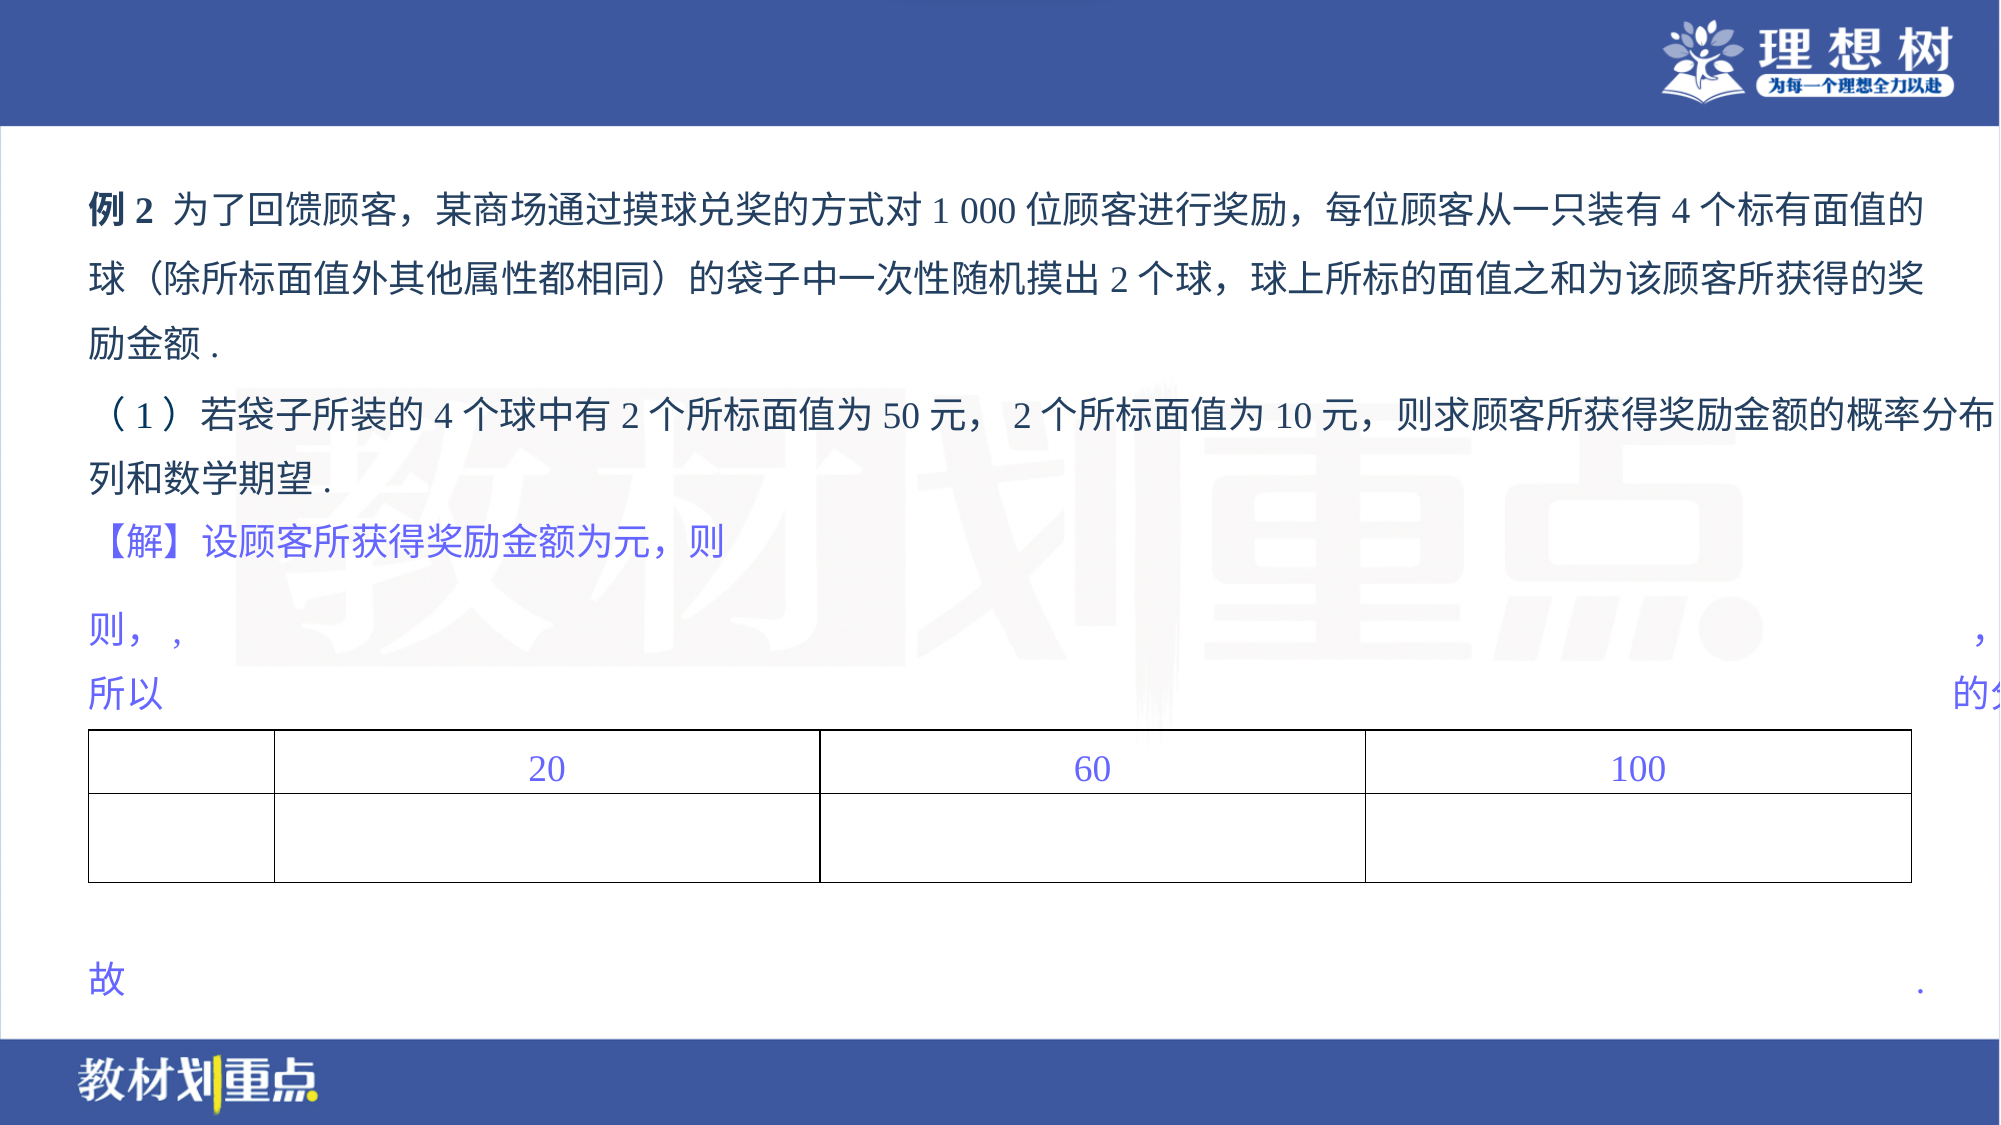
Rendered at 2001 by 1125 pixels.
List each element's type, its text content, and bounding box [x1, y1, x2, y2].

text_box （1）若袋子所装的4个球中有2个所标面值为50元，2个所标面值为10元，则求顾客所获得奖励金额的概率分布 列和数学期望. [88, 367, 1911, 494]
text_box 例2 为了回馈顾客，某商场通过摸球兑奖的方式对1 000位顾客进行奖励，每位顾客从一只装有4个标有面值的 球（除所标面值外其他属性都相同）的袋子中一次性随机摸出2个球，球上所标的面值之和为该顾客所获得的奖 励金额. [88, 162, 1911, 359]
picture [0, 0, 2000, 1125]
